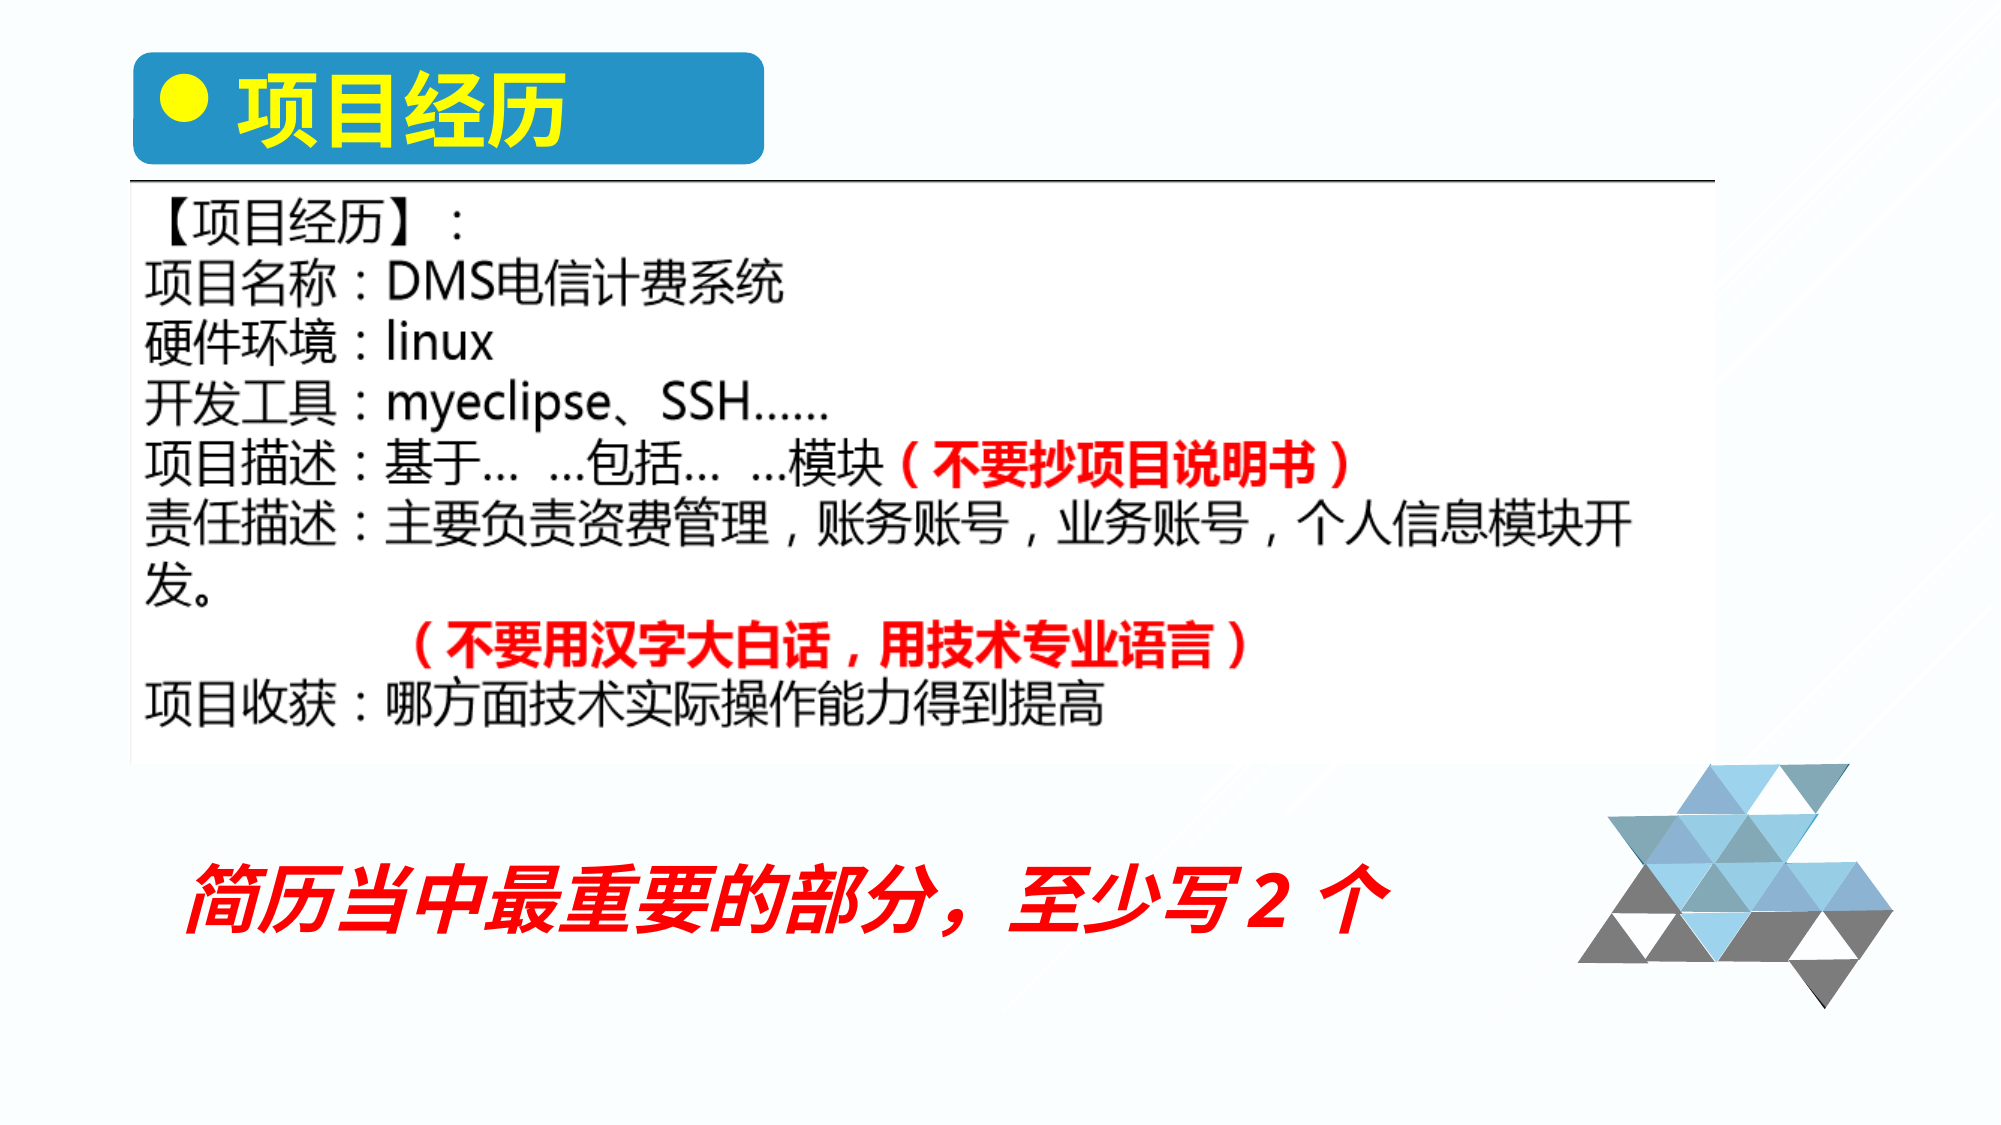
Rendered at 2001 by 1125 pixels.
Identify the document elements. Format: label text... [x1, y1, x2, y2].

text_box 项目经历 [131, 51, 766, 166]
picture [130, 180, 1715, 764]
text_box 简历当中最重要的部分，至少写2个 [166, 845, 1477, 950]
